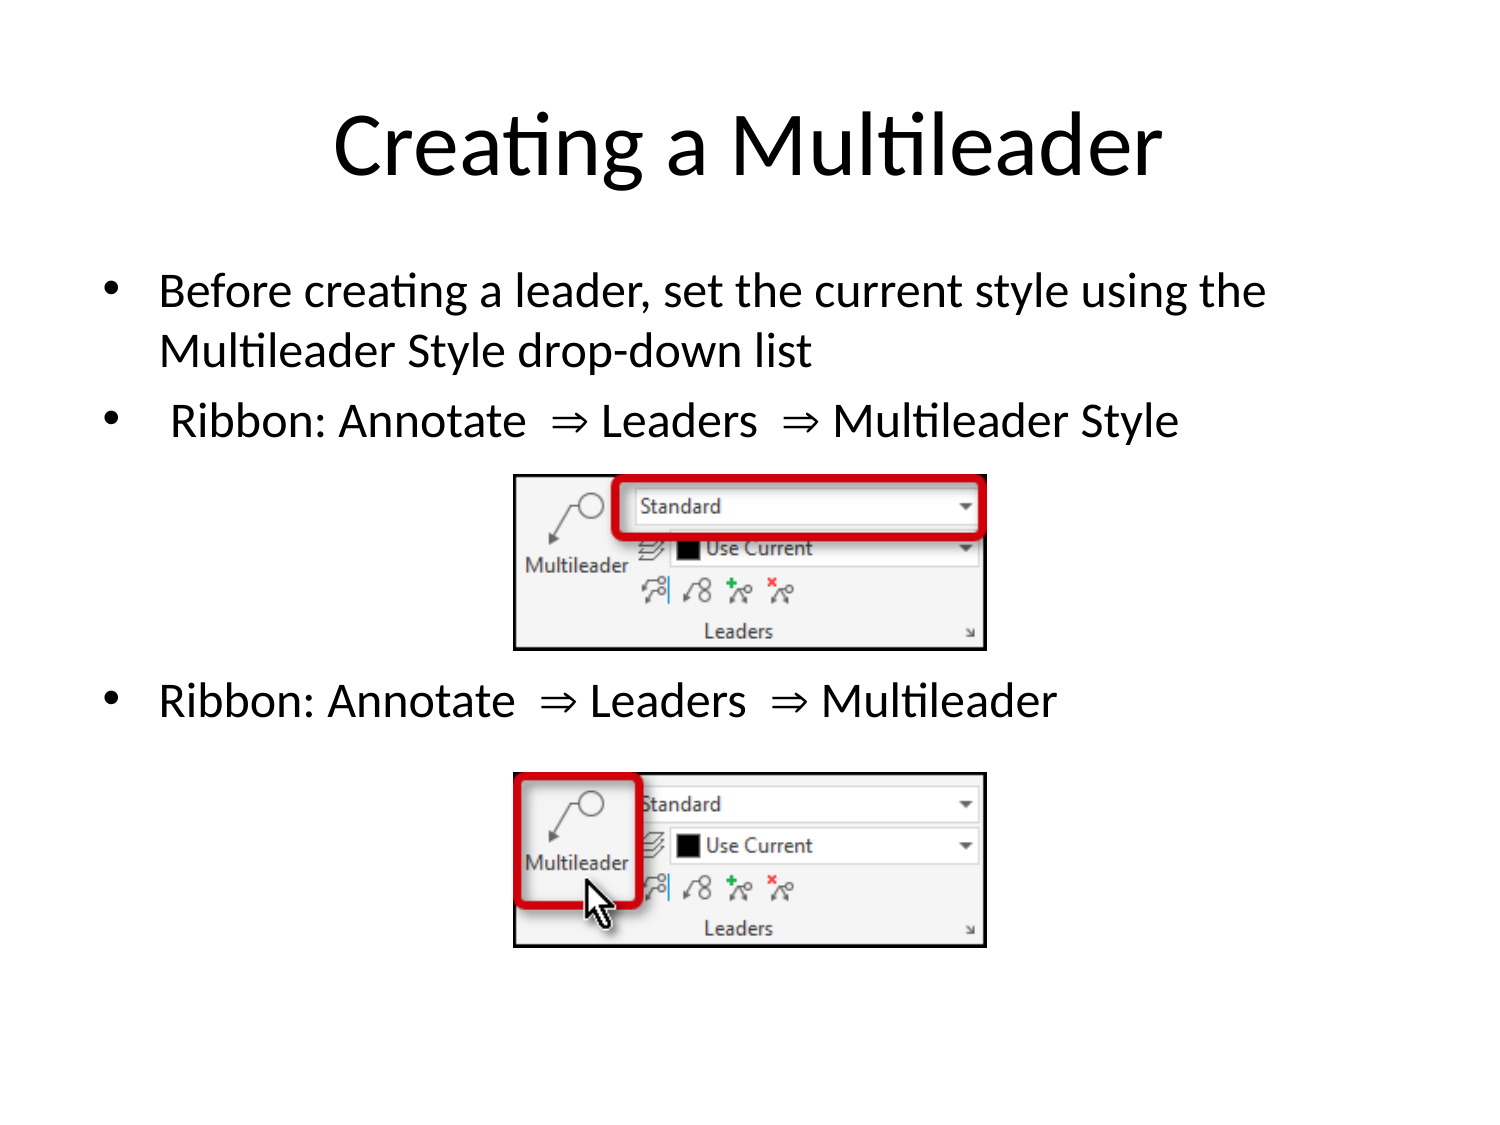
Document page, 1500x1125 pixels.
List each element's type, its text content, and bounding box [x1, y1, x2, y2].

picture [513, 474, 987, 651]
title Creating a Multileader [75, 45, 1425, 233]
picture [513, 771, 987, 948]
list Before creating a leader, set the current style using the Multileader Style drop-down list Ribbon: Annotate  Leaders  Multileader Style Ribbon: Annotate  Leaders  Multileader [87, 249, 1313, 1075]
